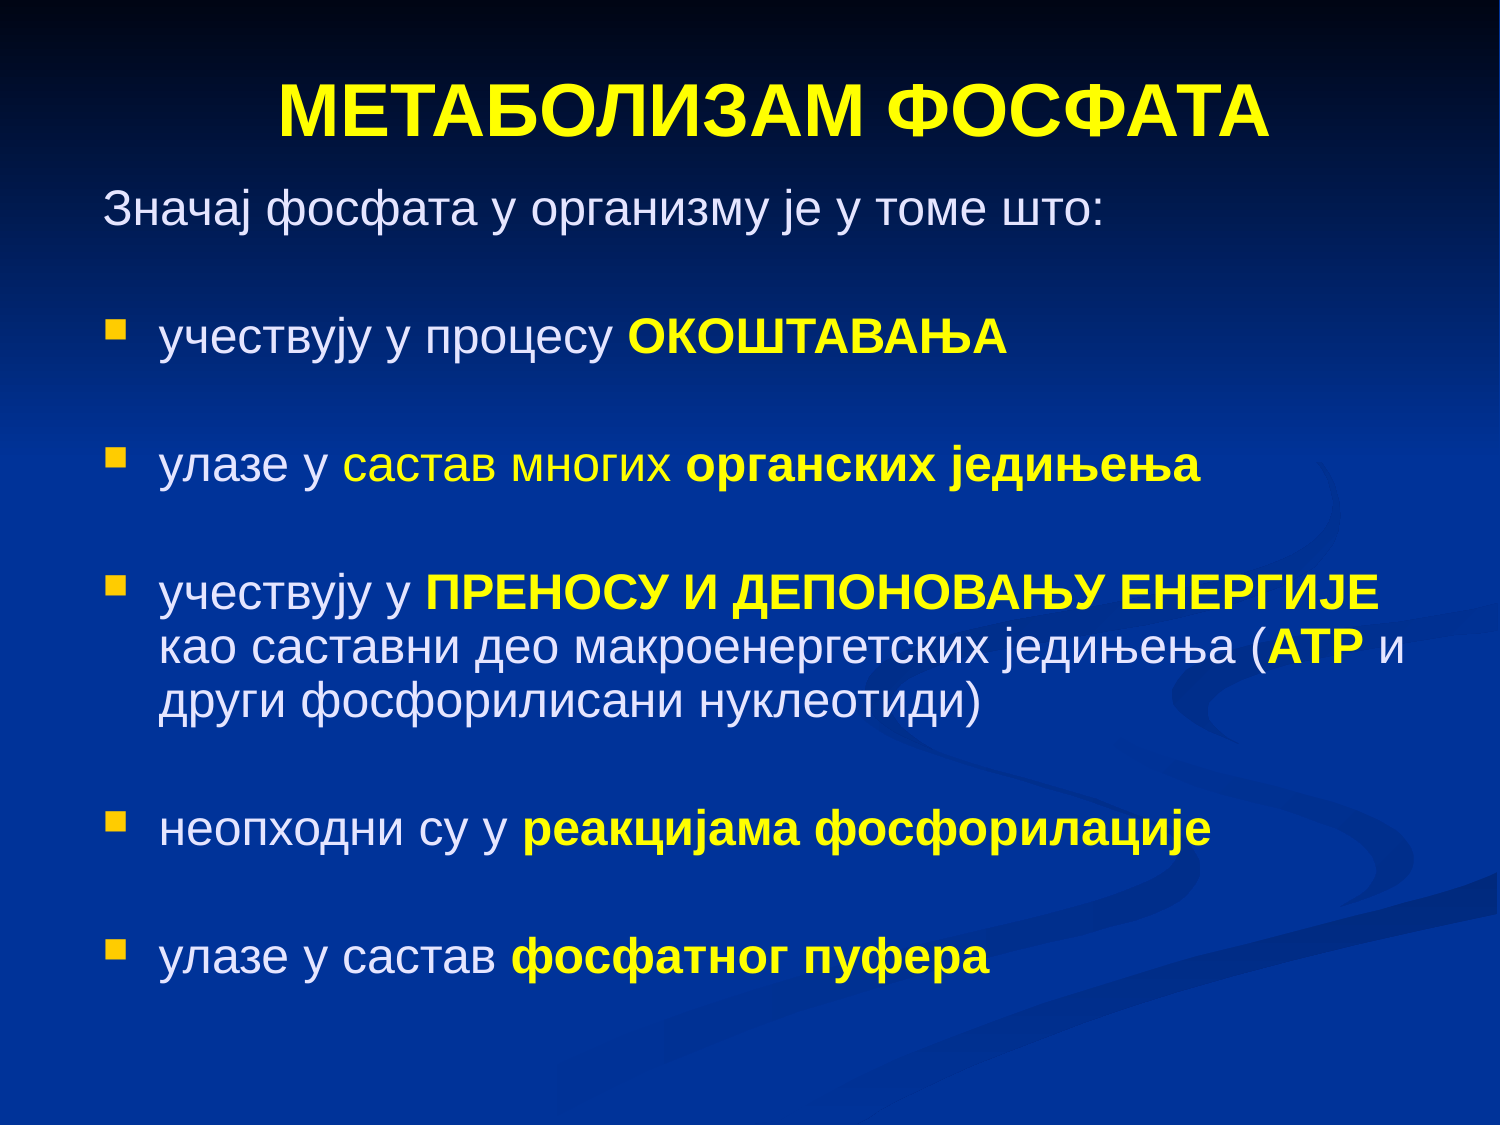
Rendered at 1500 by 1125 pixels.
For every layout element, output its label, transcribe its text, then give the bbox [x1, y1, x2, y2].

title МЕТАБОЛИЗАМ ФОСФАТА [149, 37, 1426, 163]
list Значај фосфата у организму је у томе што: учествују у процесу ОКОШТАВАЊА улазе у састав многих органских једињења учествују у ПРЕНОСУ И ДЕПОНОВАЊУ ЕНЕРГИЈЕ као саставни део макроенергетских једињења (АТP и други фосфорилисани нуклеотиди) неопходни су у реакцијама фосфорилације улазе у састав фосфатног пуфера [87, 174, 1463, 1076]
